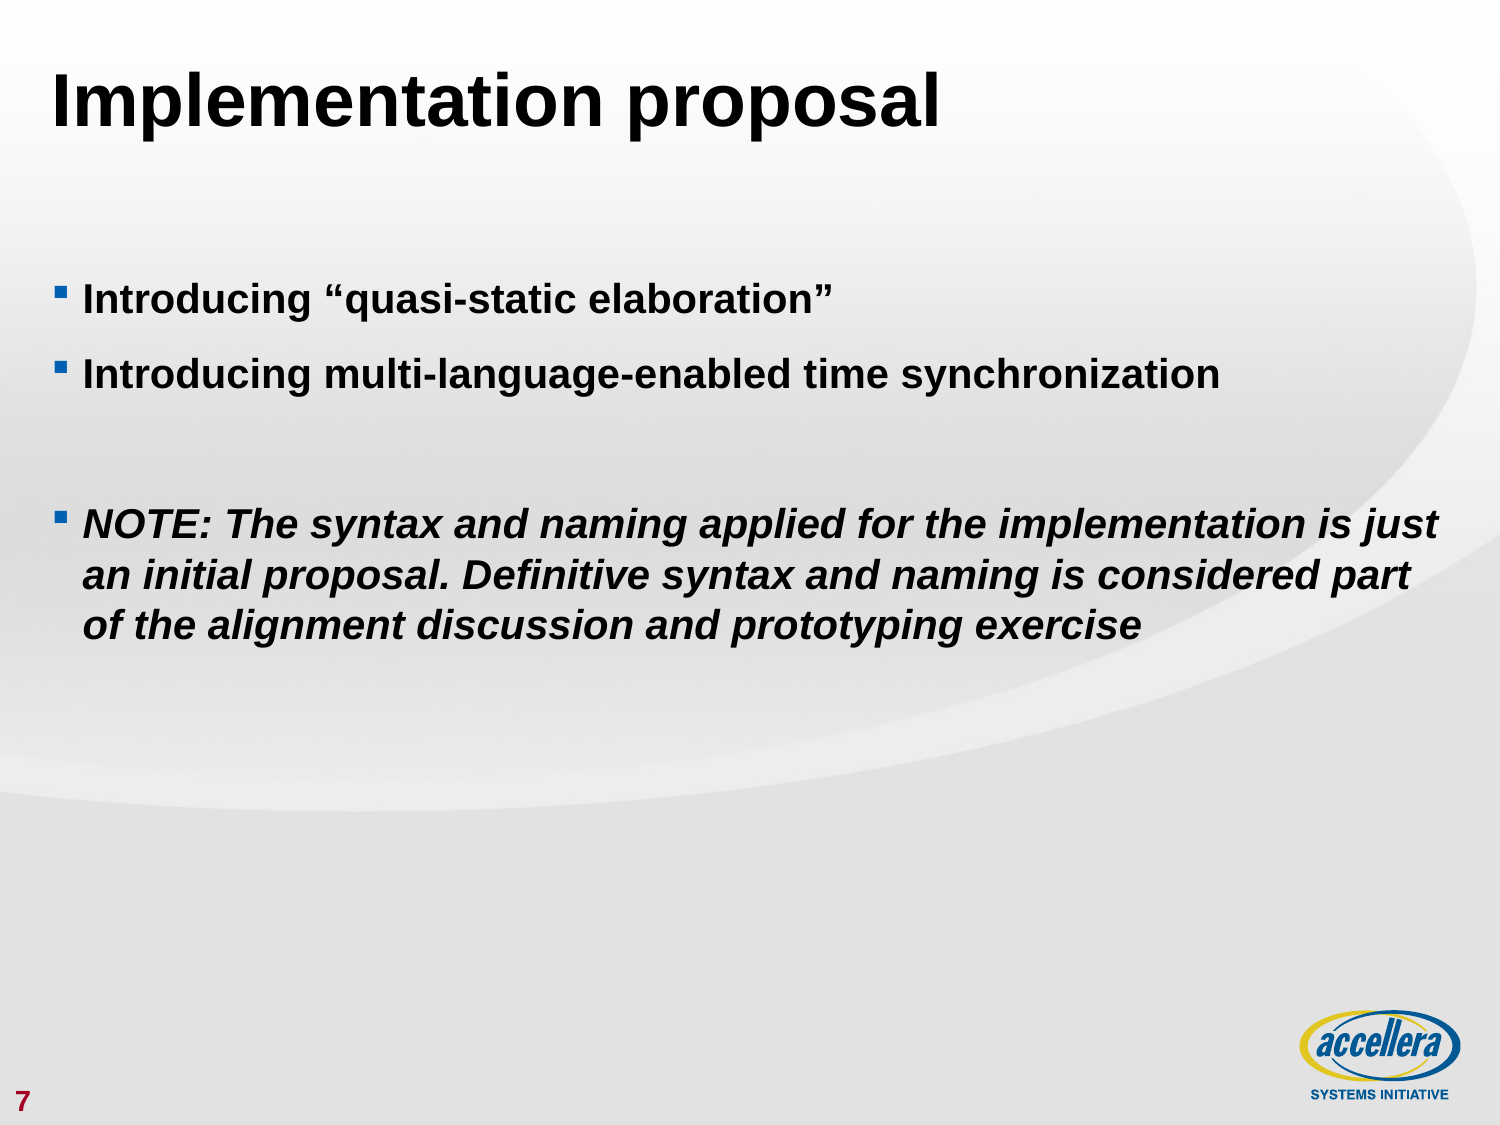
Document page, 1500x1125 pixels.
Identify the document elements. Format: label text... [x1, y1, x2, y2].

list Introducing “quasi-static elaboration” Introducing multi-language-enabled time synchronization NOTE: The syntax and naming applied for the implementation is just an initial proposal. Definitive syntax and naming is considered part of the alignment discussion and prototyping exercise [51, 264, 1451, 986]
picture [0, 0, 1500, 1125]
text_box 7 [0, 1074, 450, 1125]
title Implementation proposal [51, 51, 1451, 151]
